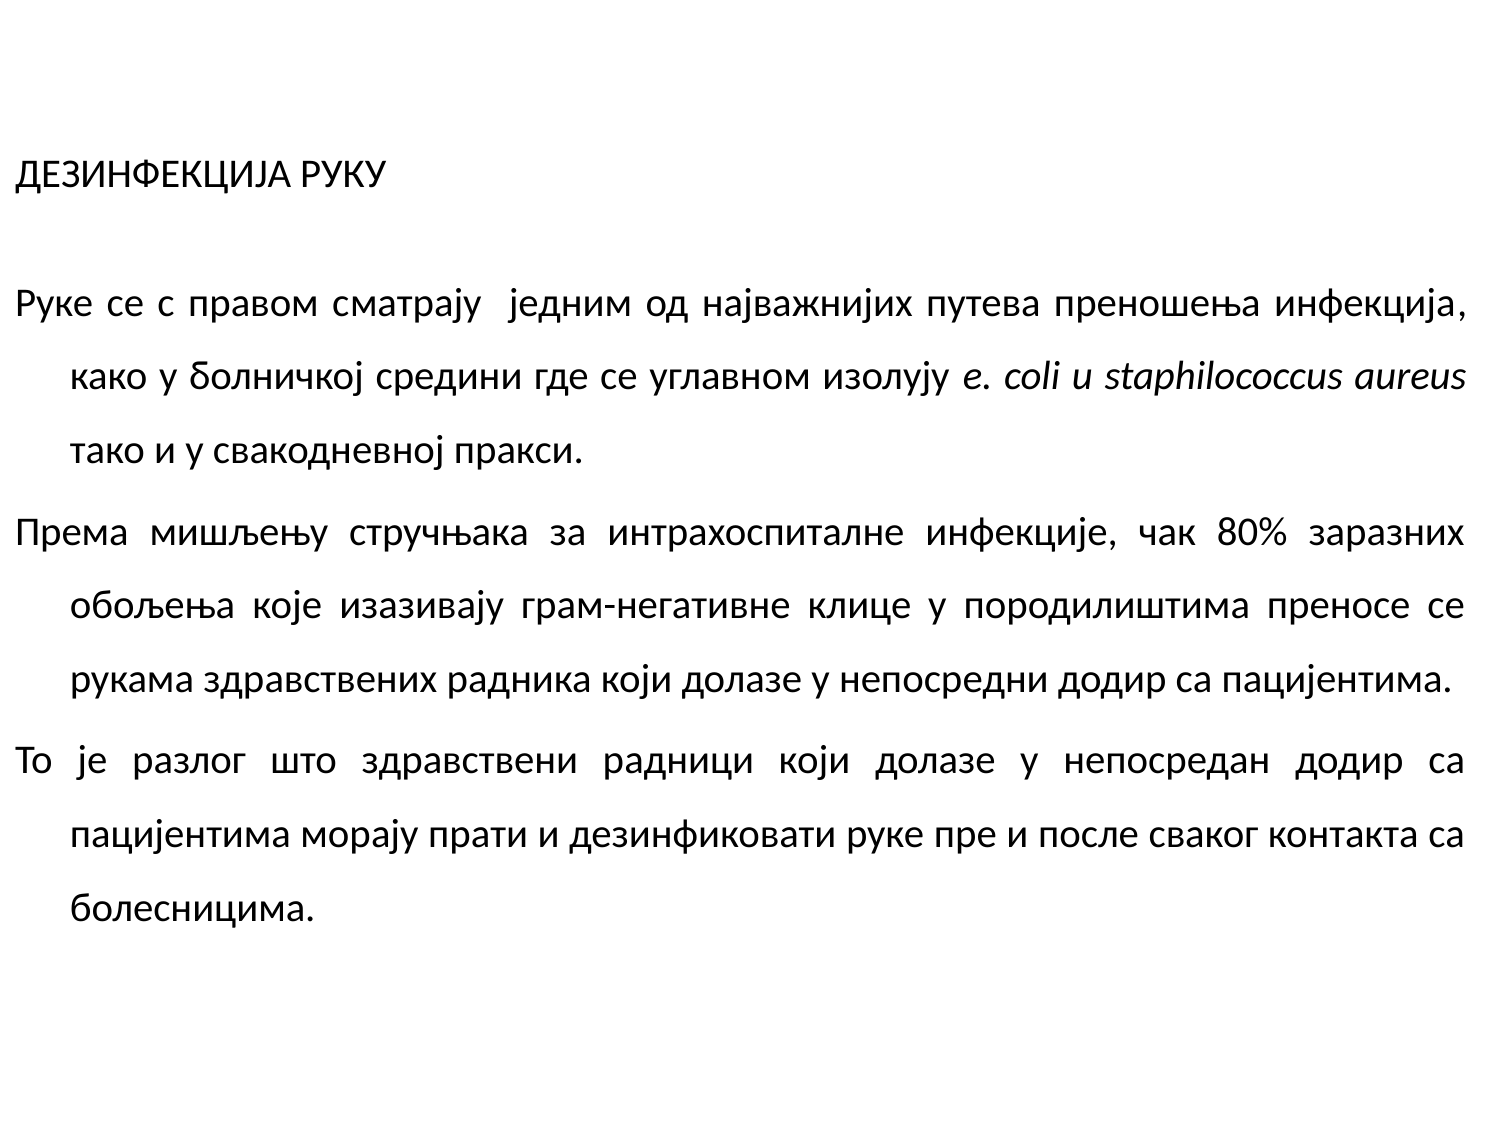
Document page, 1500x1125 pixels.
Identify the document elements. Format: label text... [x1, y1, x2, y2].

list ДЕЗИНФЕКЦИЈА РУКУ Руке се с правом сматрају једним од најважнијих путева преношења инфекција, како у болничкој средини где се углавном изолују e. coli и staphilococcus aureus тако и у свакодневној пракси. Према мишљењу стручњака за интрахоспиталне инфекције, чак 80% заразних обољења које изазивају грам-негативне клице у породилиштима преносе се рукама здравствених радника који долазе у непосредни додир са пацијентима. То је разлог што здравствени радници који долазе у непосредан додир са пацијентима морају прати и дезинфиковати руке пре и после сваког контакта са болесницима. [0, 148, 1483, 999]
